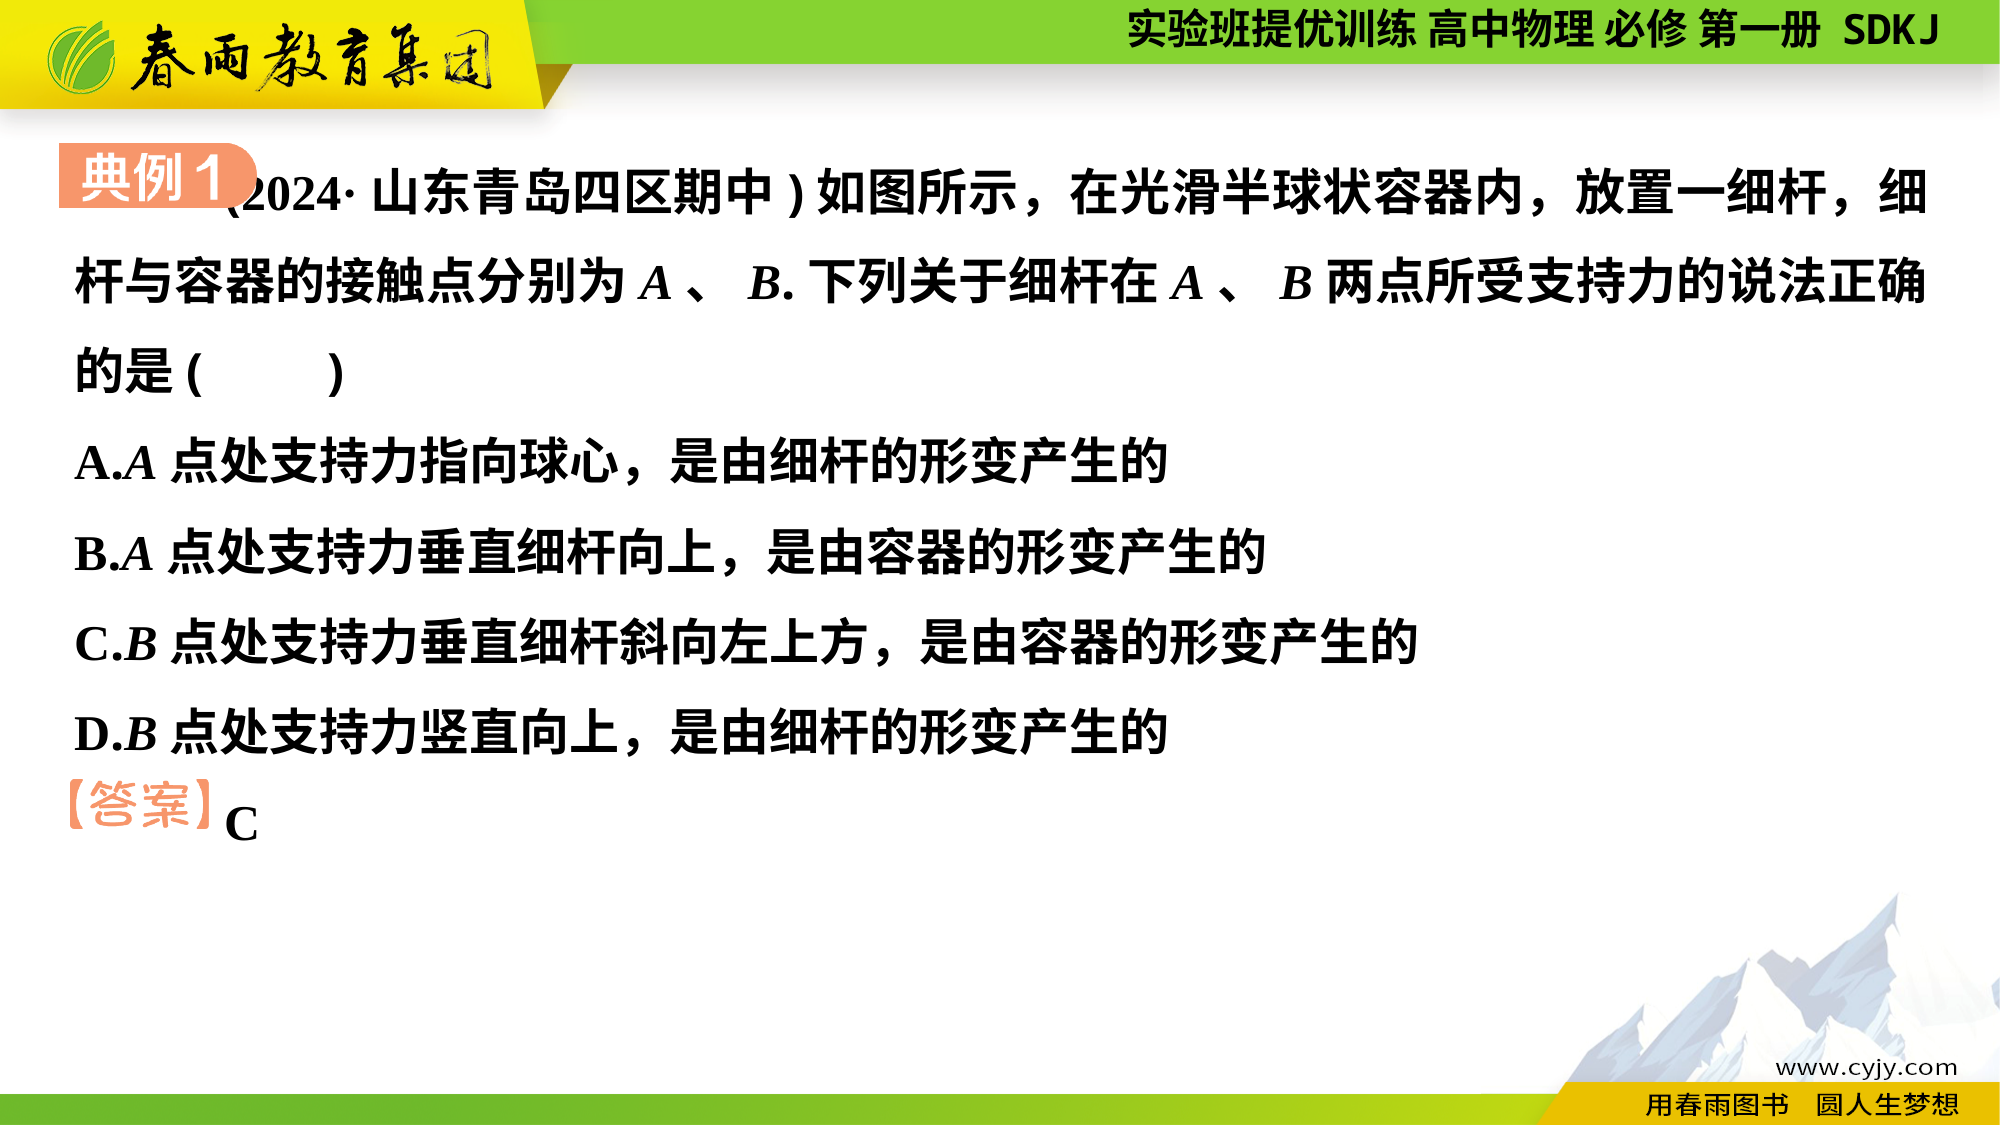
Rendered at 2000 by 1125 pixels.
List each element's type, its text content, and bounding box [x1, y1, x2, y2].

picture [0, 0, 2000, 1125]
list (2024·山东青岛四区期中)如图所示，在光滑半球状容器内，放置一细杆，细杆与容器的接触点分别为A、B.下列关于细杆在A、B两点所受支持力的说法正确的是( ) A.A点处支持力指向球心，是由细杆的形变产生的 B.A点处支持力垂直细杆向上，是由容器的形变产生的 C.B点处支持力垂直细杆斜向左上方，是由容器的形变产生的 D.B点处支持力竖直向上，是由细杆的形变产生的 [59, 122, 1944, 752]
text_box C [59, 752, 1944, 858]
